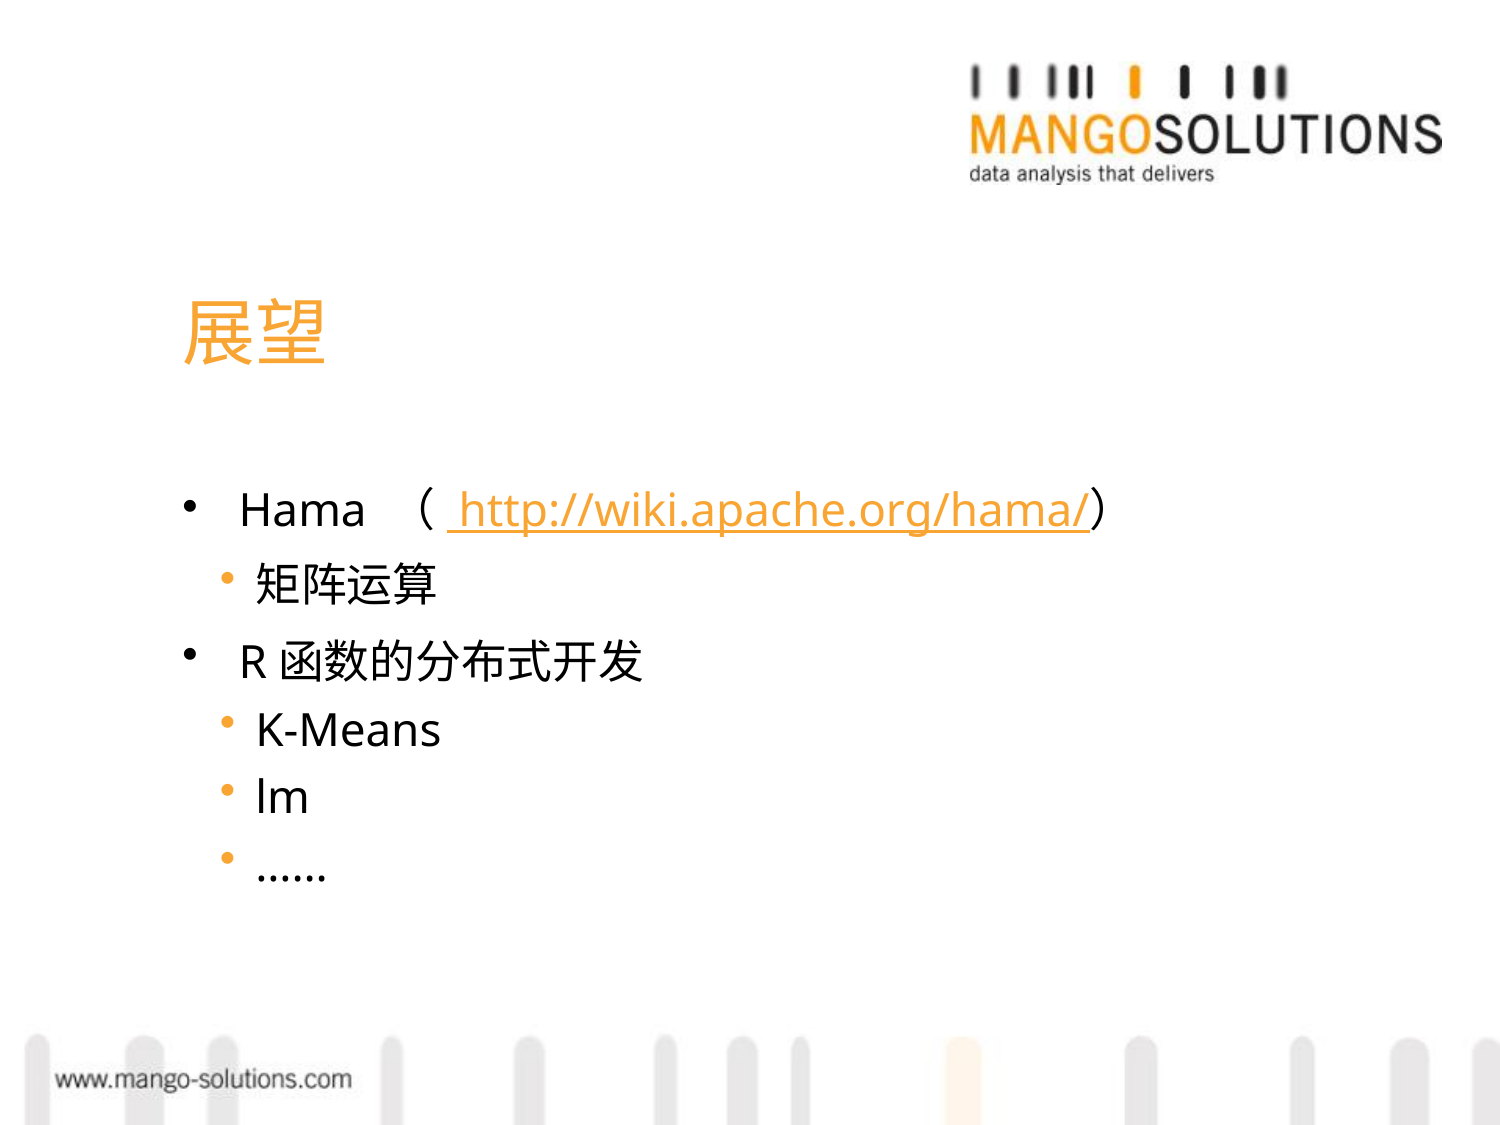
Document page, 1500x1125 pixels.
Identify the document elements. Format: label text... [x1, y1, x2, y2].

list Hama （ http://wiki.apache.org/hama/） 矩阵运算 R函数的分布式开发 K-Means lm …… [182, 480, 1443, 1010]
title 展望 [182, 290, 1443, 466]
picture [969, 61, 1442, 185]
picture [0, 1012, 1500, 1125]
